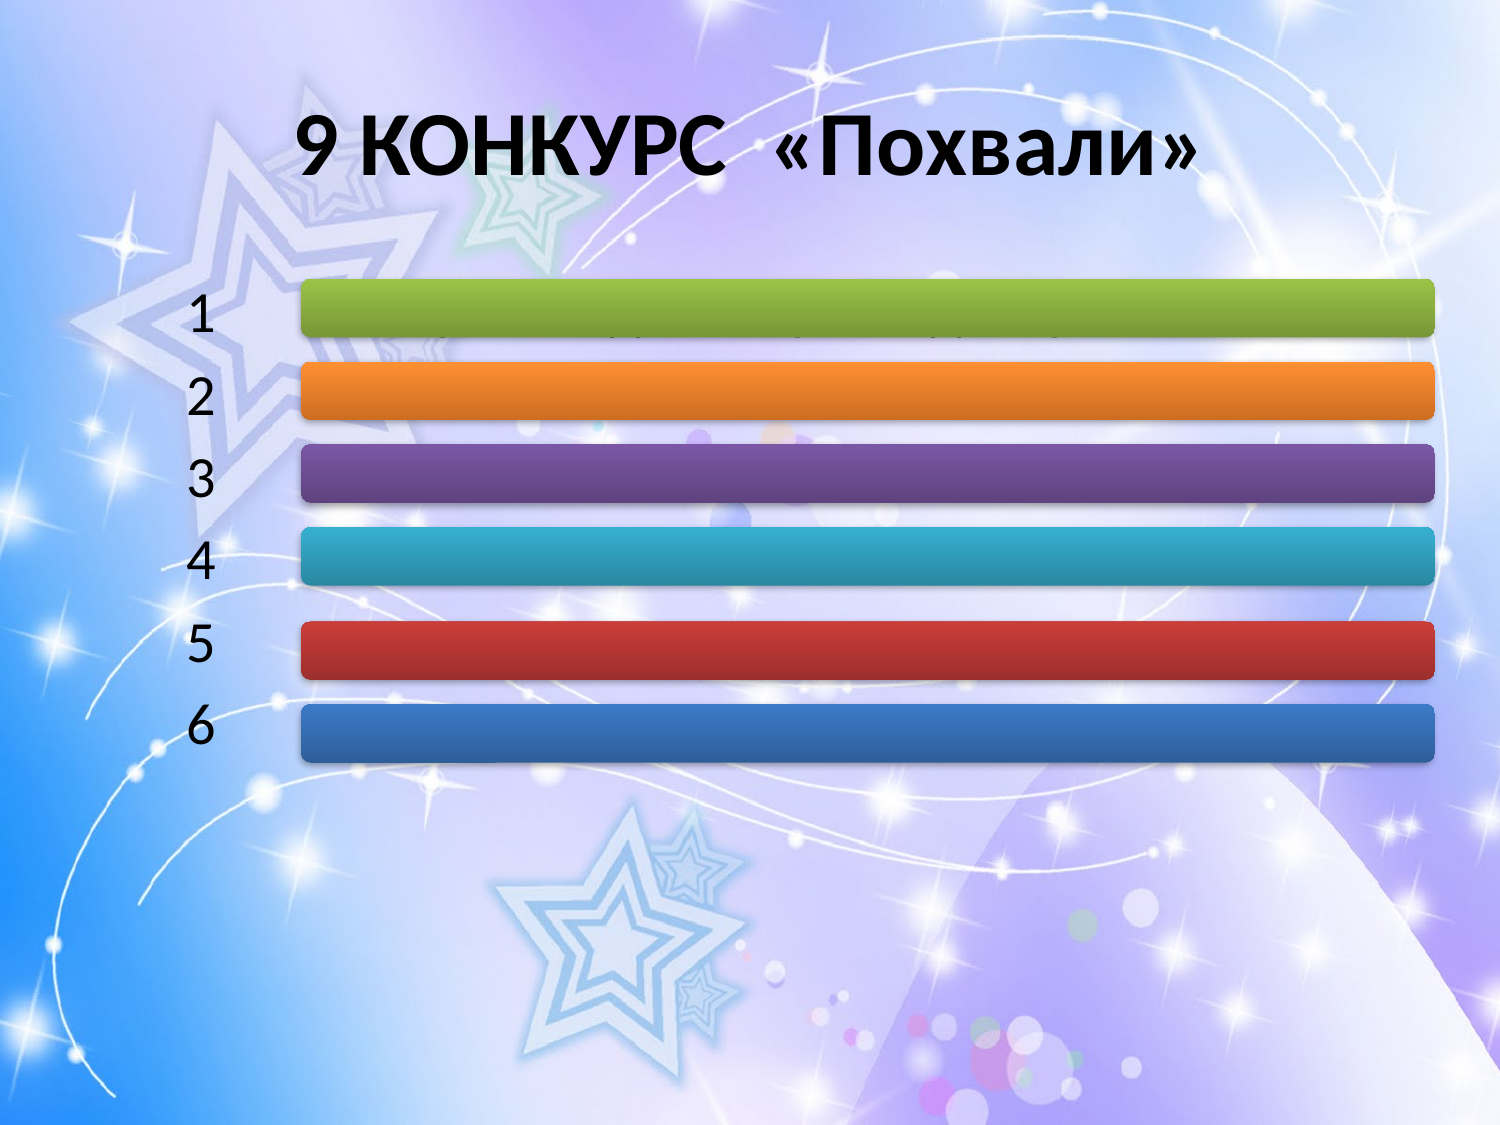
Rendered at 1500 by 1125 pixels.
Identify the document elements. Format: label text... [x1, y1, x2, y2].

title 9 КОНКУРС «Похвали» [75, 45, 1425, 233]
text_box [301, 444, 1436, 503]
text_box [301, 278, 1436, 338]
text_box [301, 621, 1436, 681]
text_box [301, 361, 1436, 421]
picture [0, 0, 1500, 1125]
list 1 2 3 4 5 6 [171, 267, 268, 1010]
text_box [301, 527, 1436, 586]
list за хорошо сделанную поделку за помощь при сервировке стола за помощь в уборке игрушек за прекрасно сыгранную роль на утреннике за помощь друзьям в одевании на прогулку за проявленную инициативу на занятии [301, 262, 1471, 941]
text_box [301, 704, 1436, 763]
